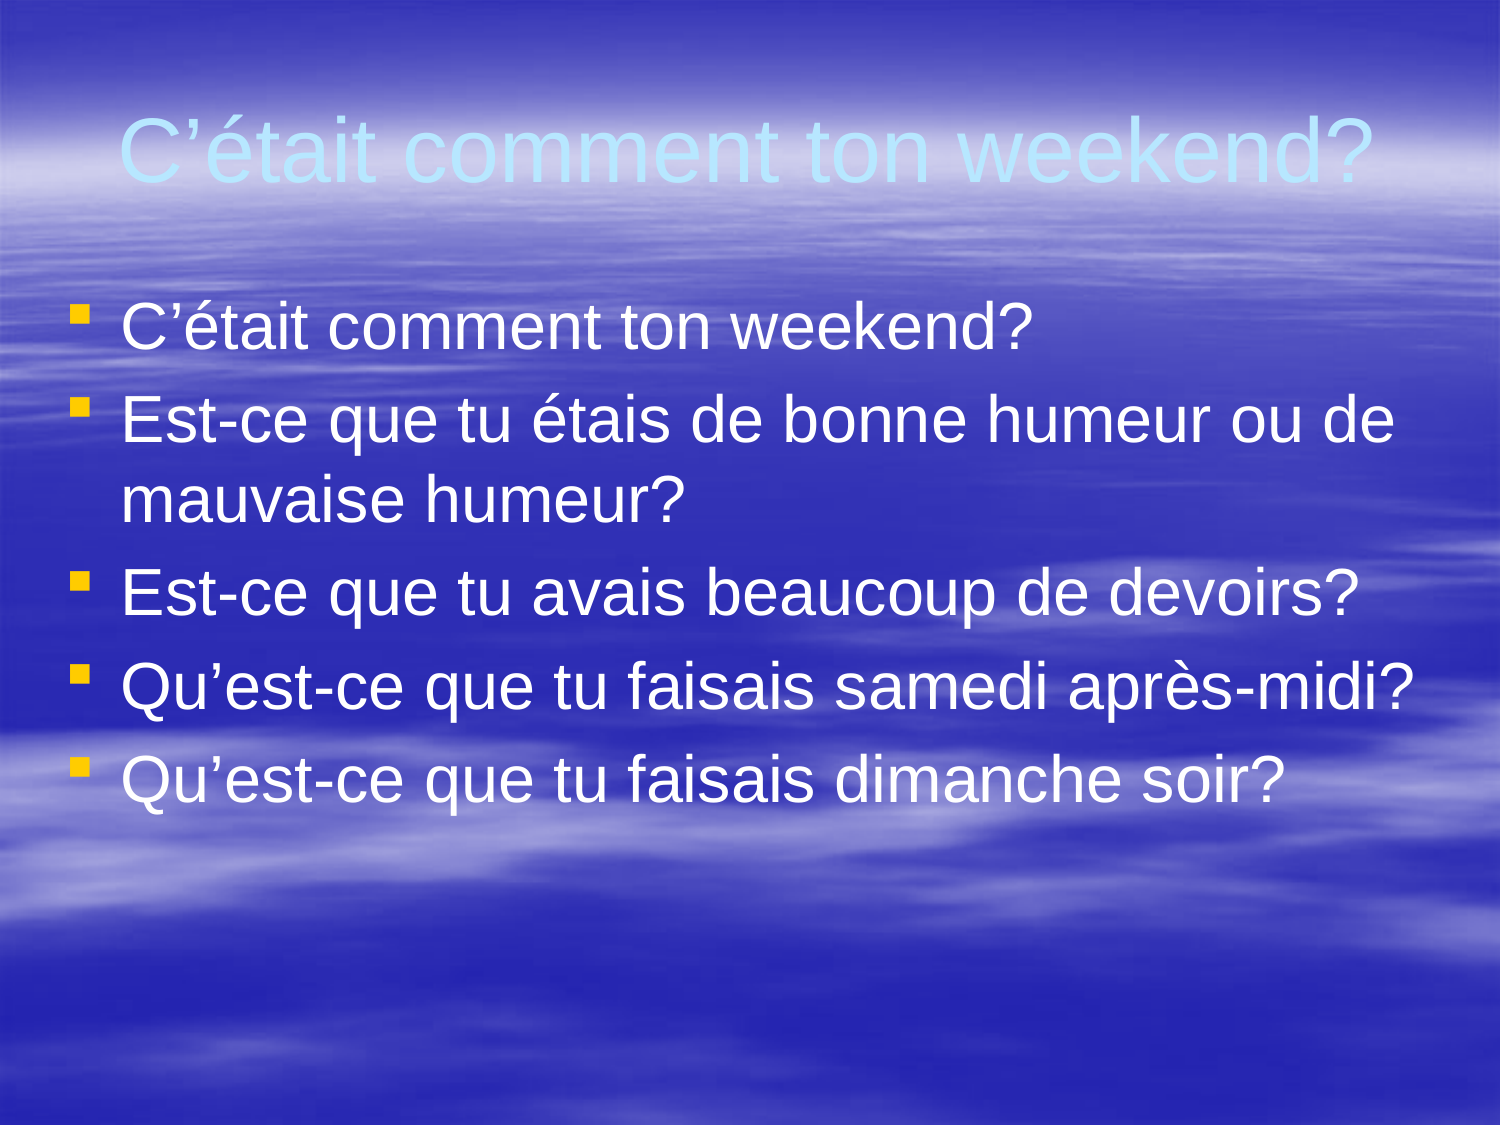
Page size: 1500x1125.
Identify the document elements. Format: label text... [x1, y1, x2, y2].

title C’était comment ton weekend? [49, 37, 1446, 255]
list C’était comment ton weekend? Est-ce que tu étais de bonne humeur ou de mauvaise humeur? Est-ce que tu avais beaucoup de devoirs? Qu’est-ce que tu faisais samedi après-midi? Qu’est-ce que tu faisais dimanche soir? [49, 275, 1451, 1001]
